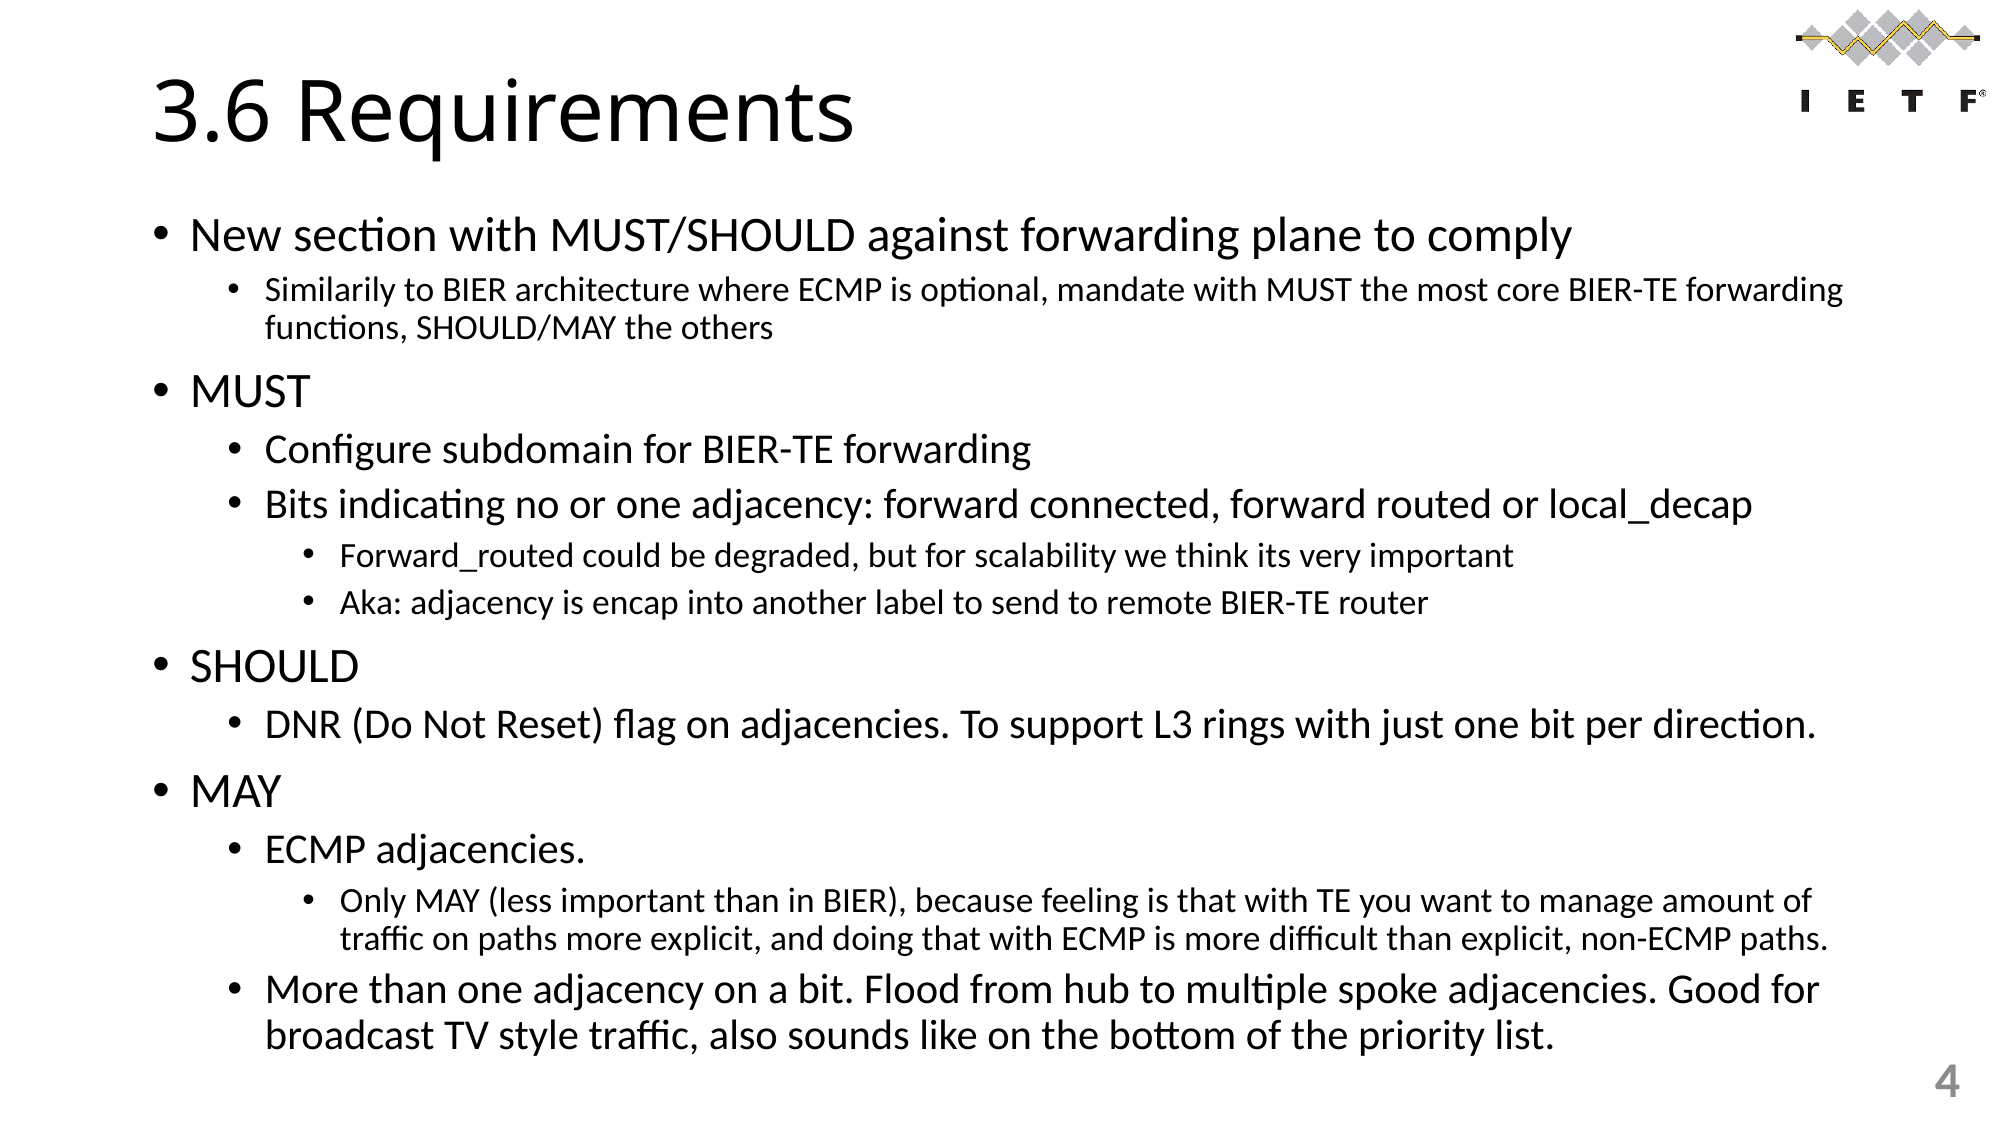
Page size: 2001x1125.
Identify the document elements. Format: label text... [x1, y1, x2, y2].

title 3.6 Requirements [137, 59, 1863, 168]
list New section with MUST/SHOULD against forwarding plane to comply Similarily to BIER architecture where ECMP is optional, mandate with MUST the most core BIER-TE forwarding functions, SHOULD/MAY the others MUST Configure subdomain for BIER-TE forwarding Bits indicating no or one adjacency: forward connected, forward routed or local_decap Forward_routed could be degraded, but for scalability we think its very important Aka: adjacency is encap into another label to send to remote BIER-TE router SHOULD DNR (Do Not Reset) flag on adjacencies. To support L3 rings with just one bit per direction. MAY ECMP adjacencies. Only MAY (less important than in BIER), because feeling is that with TE you want to manage amount of traffic on paths more explicit, and doing that with ECMP is more difficult than explicit, non-ECMP paths. More than one adjacency on a bit. Flood from hub to multiple spoke adjacencies. Good for broadcast TV style traffic, also sounds like on the bottom of the priority list. [137, 201, 1863, 1085]
picture [1781, 1, 2000, 119]
slide_number 4 [1876, 1047, 1975, 1108]
